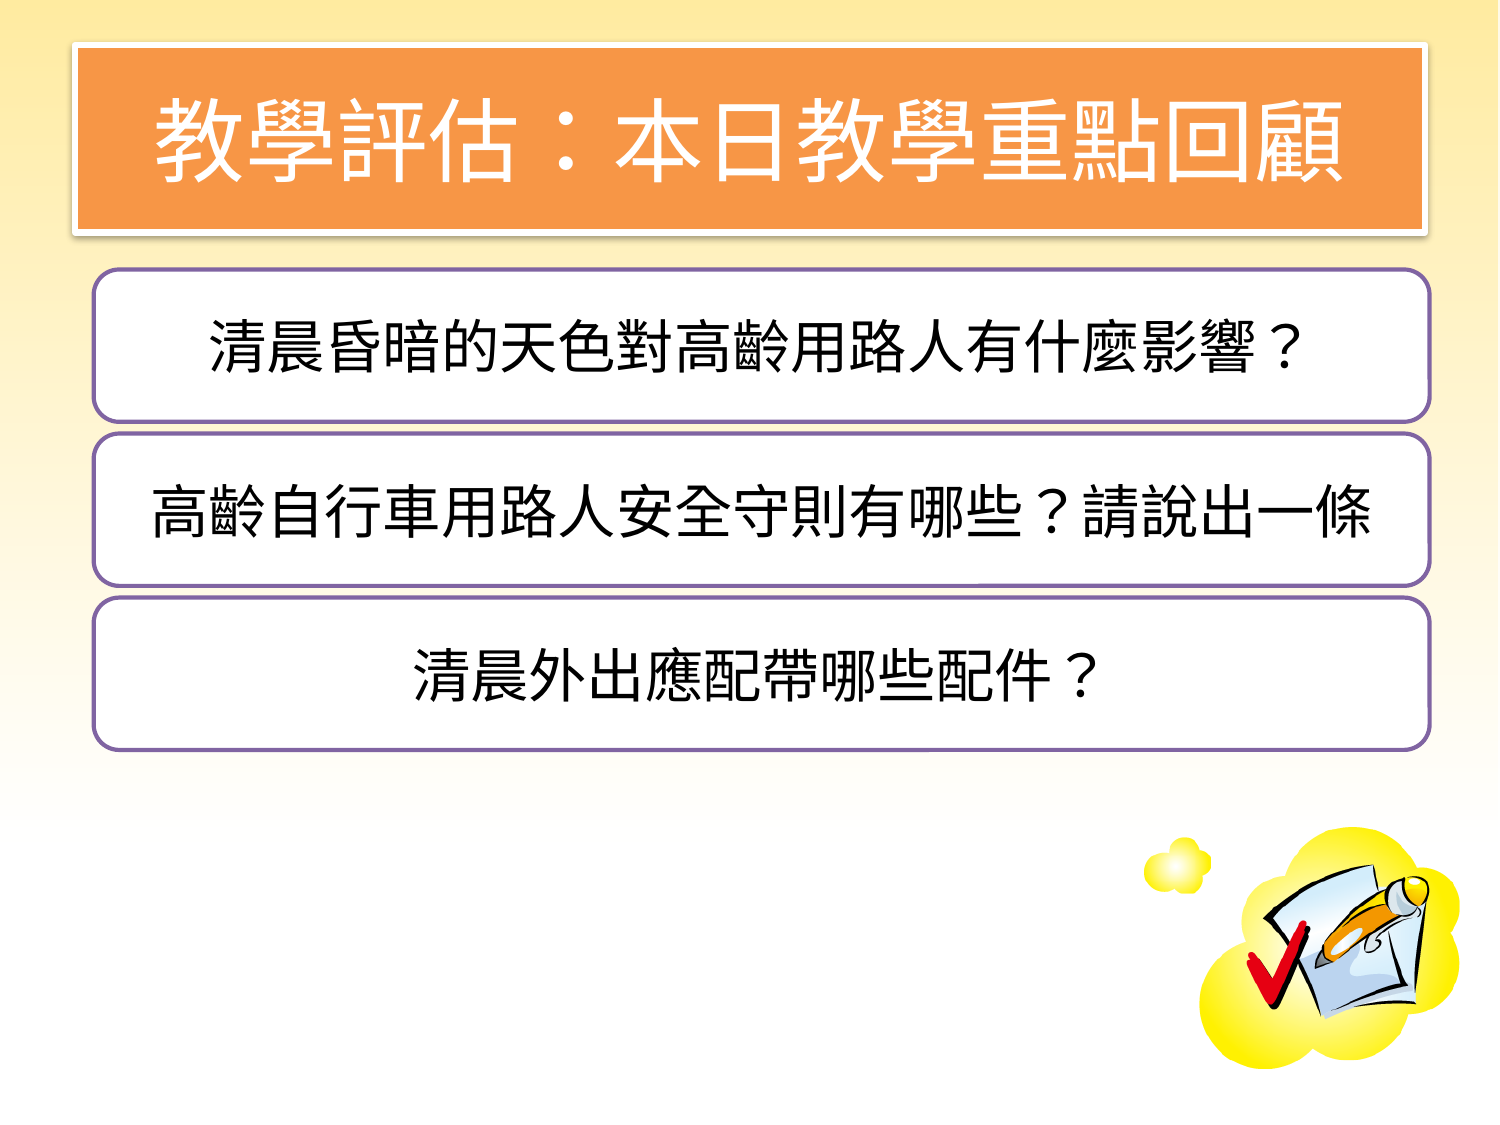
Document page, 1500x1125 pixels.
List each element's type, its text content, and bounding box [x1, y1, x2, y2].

picture [0, 0, 1500, 1125]
text_box 高齡自行車用路人安全守則有哪些？請說出一條 [91, 431, 1432, 588]
title 教學評估：本日教學重點回顧 [72, 42, 1428, 236]
text_box 清晨昏暗的天色對高齡用路人有什麼影響？ [91, 267, 1432, 424]
text_box 清晨外出應配帶哪些配件？ [91, 595, 1432, 753]
